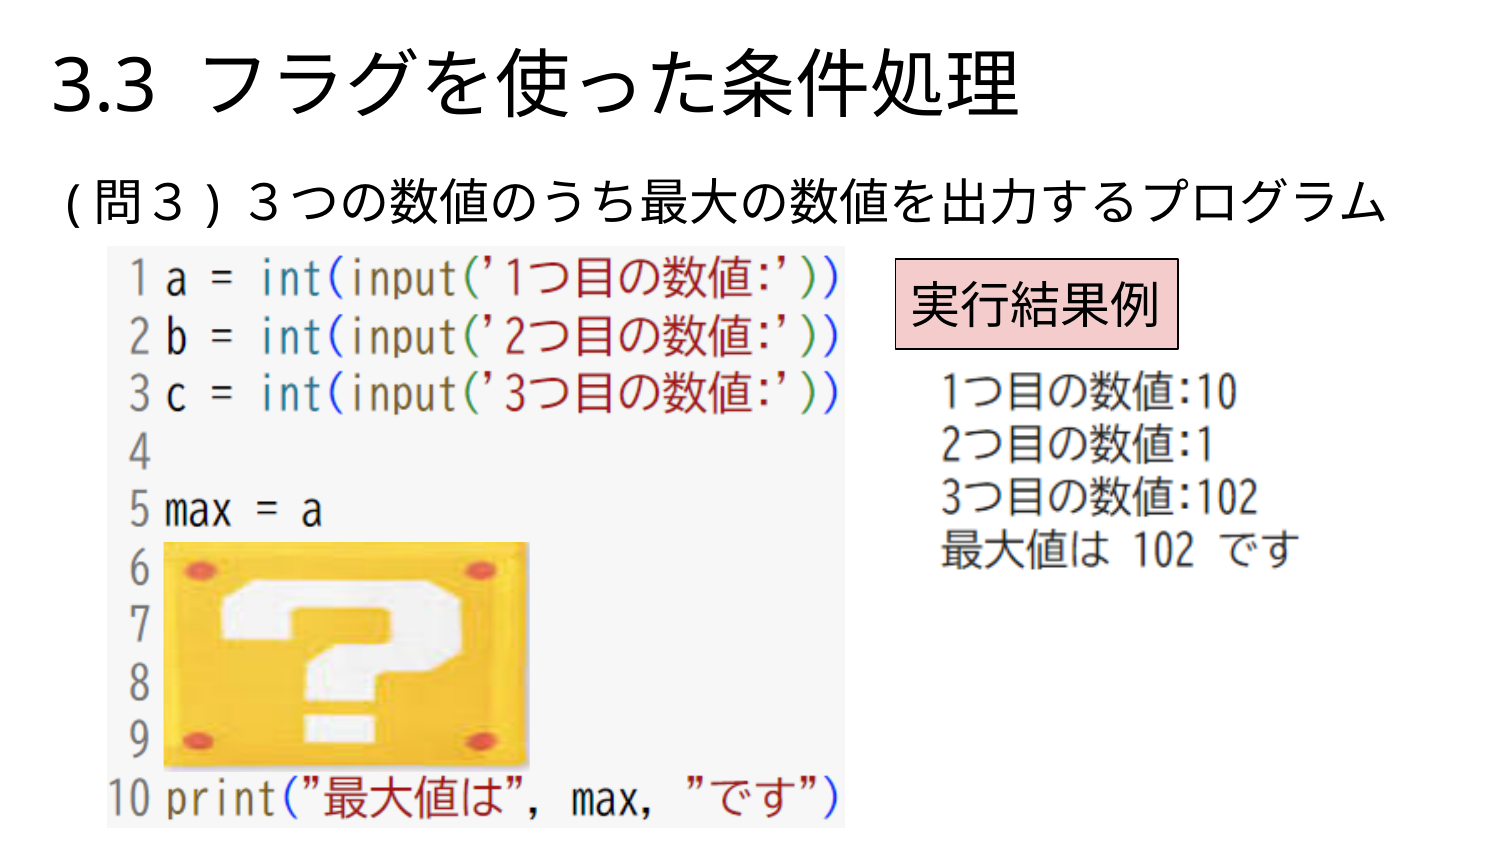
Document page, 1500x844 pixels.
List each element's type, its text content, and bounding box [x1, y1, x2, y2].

text_box ３つの数値のうち最大の数値を出力するプログラム [224, 155, 1469, 246]
picture [107, 246, 845, 829]
text_box 実行結果例 [895, 258, 1179, 349]
title 3.3 フラグを使った条件処理 [36, 21, 1481, 131]
text_box (問３) [51, 155, 224, 246]
picture [920, 363, 1312, 580]
